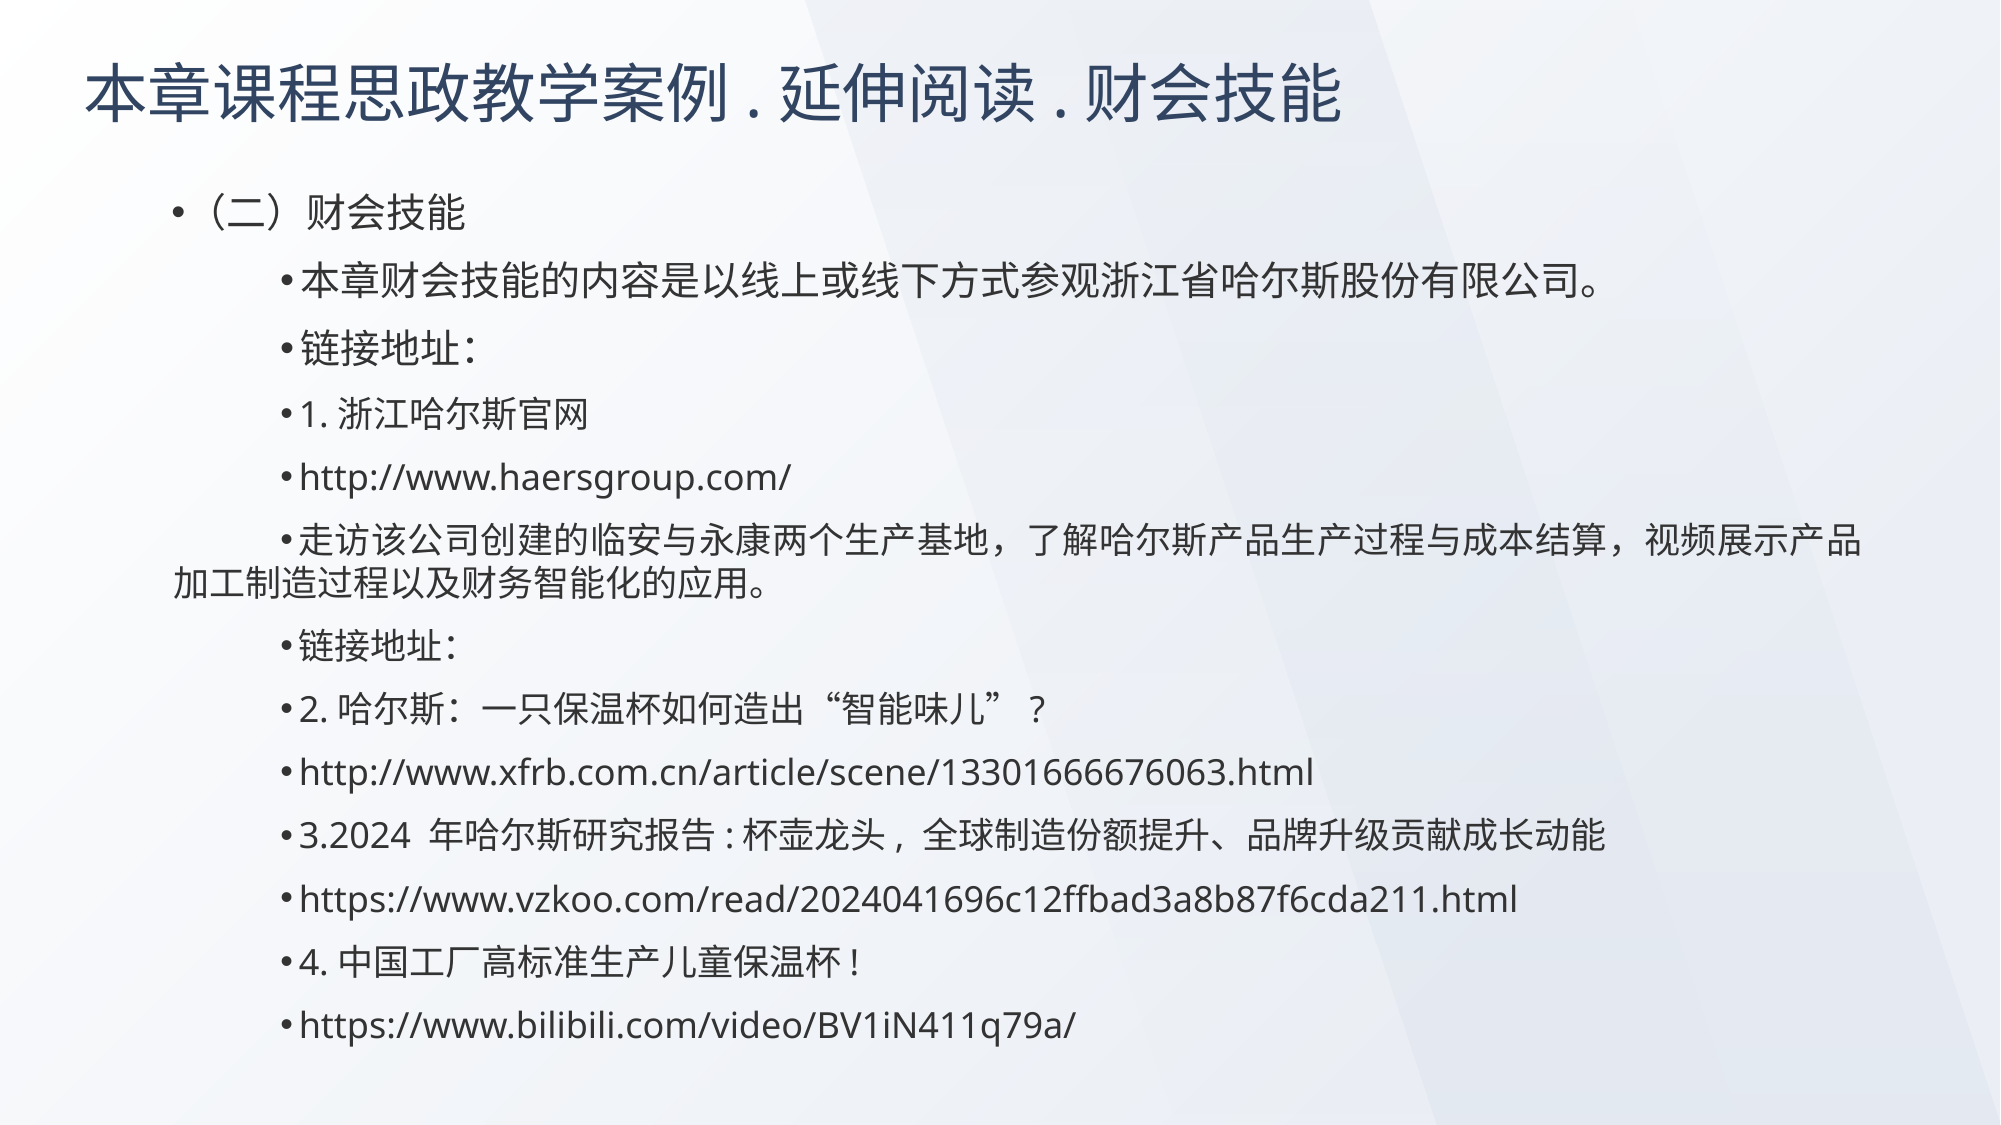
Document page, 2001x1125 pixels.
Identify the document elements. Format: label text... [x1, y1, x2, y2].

title 本章课程思政教学案例.延伸阅读.财会技能 [83, 47, 1361, 131]
list （二）财会技能 本章财会技能的内容是以线上或线下方式参观浙江省哈尔斯股份有限公司。 链接地址： 1.浙江哈尔斯官网 http://www.haersgroup.com/ 走访该公司创建的临安与永康两个生产基地，了解哈尔斯产品生产过程与成本结算，视频展示产品加工制造过程以及财务智能化的应用。 链接地址： 2.哈尔斯：一只保温杯如何造出“智能味儿”? http://www.xfrb.com.cn/article/scene/13301666676063.html 3.2024 年哈尔斯研究报告:杯壶龙头, 全球制造份额提升、品牌升级贡献成长动能 https://www.vzkoo.com/read/2024041696c12ffbad3a8b87f6cda211.html 4.中国工厂高标准生产儿童保温杯! https://www.bilibili.com/video/BV1iN411q79a/ [137, 173, 1863, 1050]
